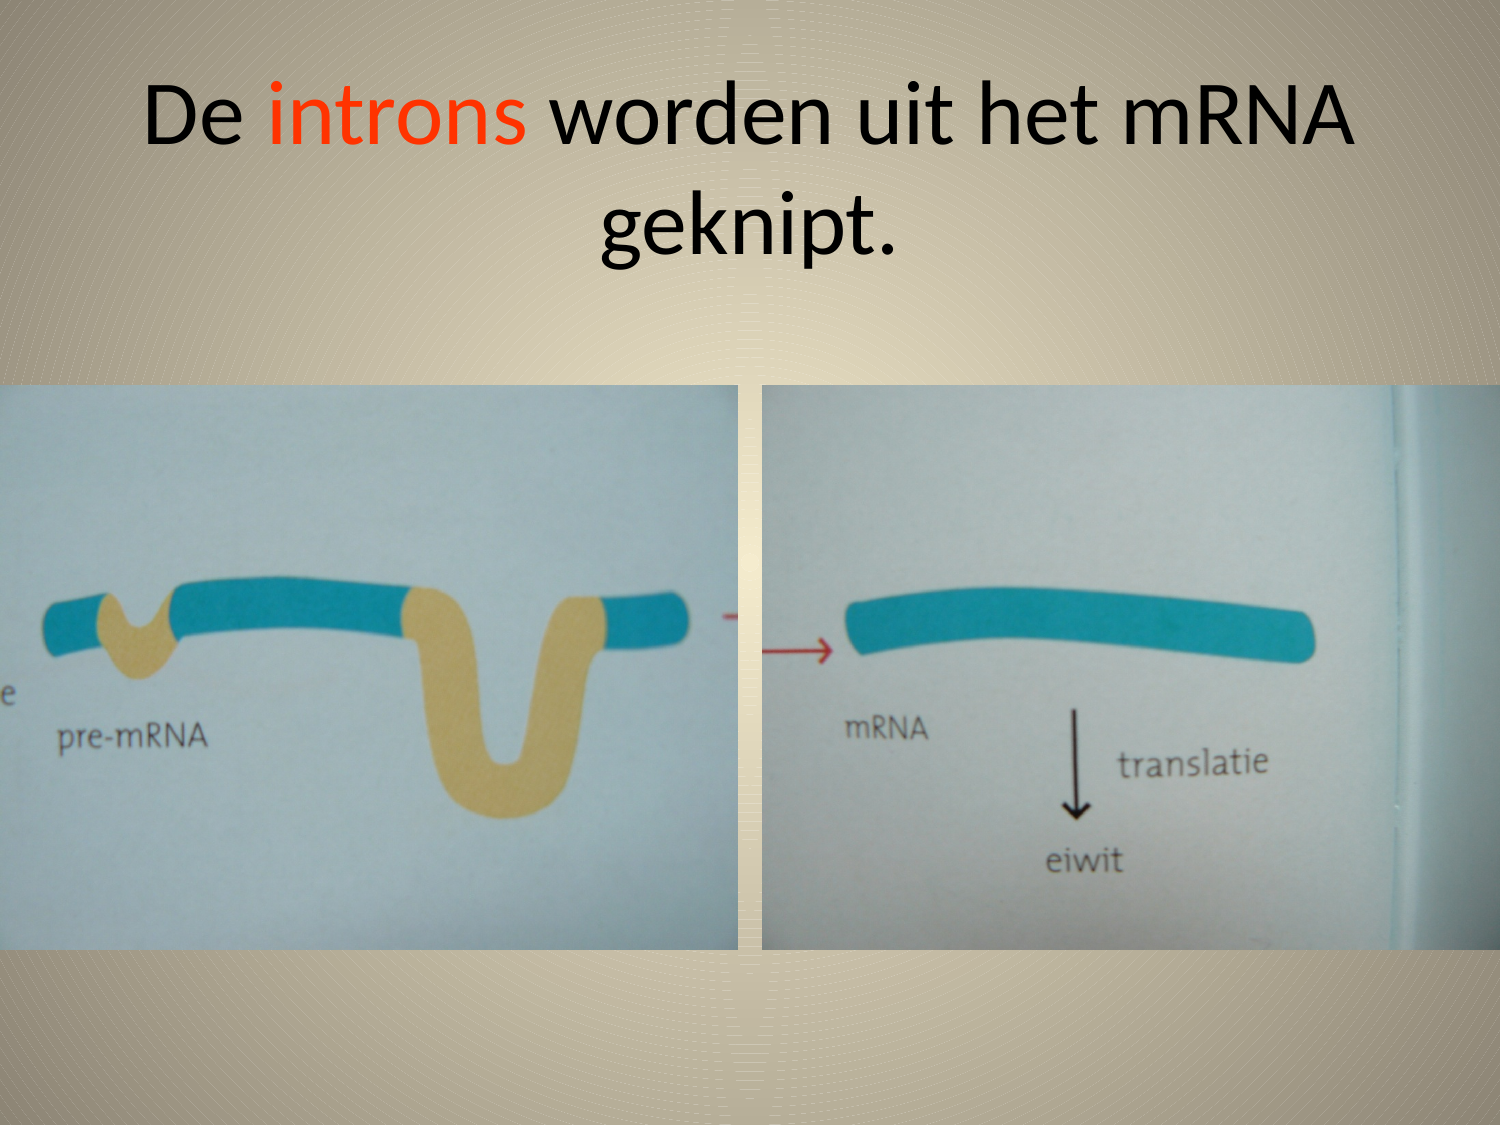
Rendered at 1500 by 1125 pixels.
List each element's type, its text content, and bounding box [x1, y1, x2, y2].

title De introns worden uit het mRNA geknipt. [75, 45, 1425, 282]
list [0, 384, 738, 950]
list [762, 384, 1500, 950]
